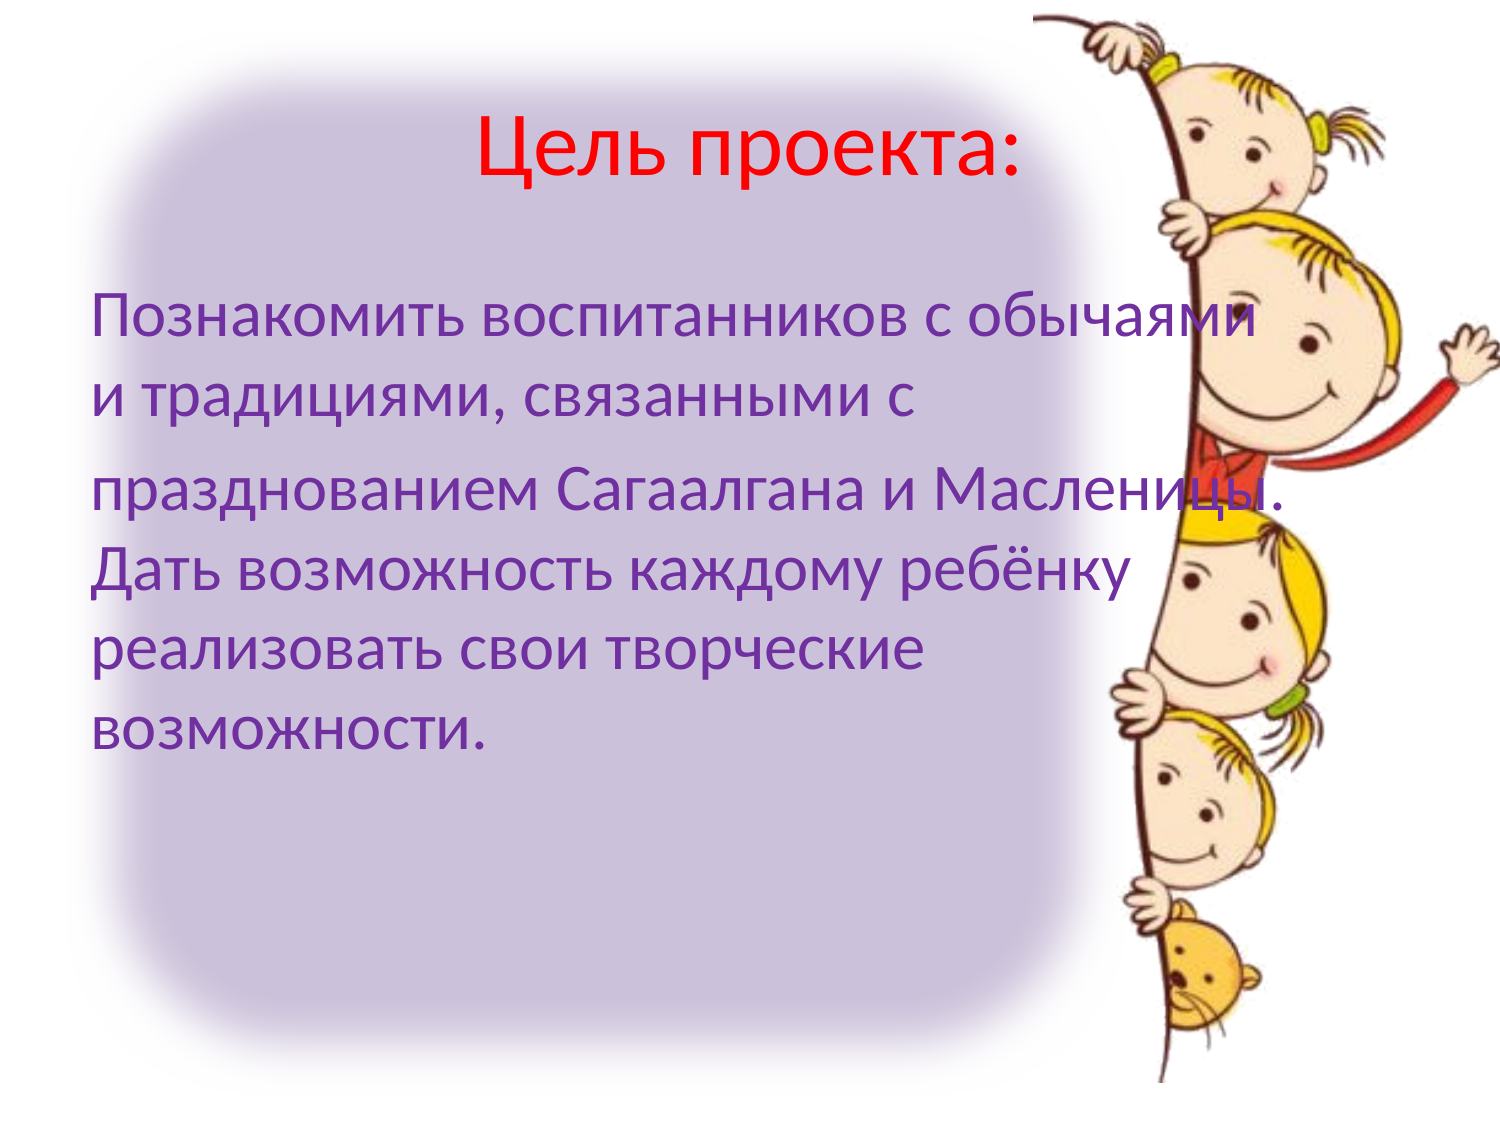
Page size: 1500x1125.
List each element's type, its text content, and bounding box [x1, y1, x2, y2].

title Цель проекта: [75, 45, 1425, 233]
picture [1033, 0, 1500, 1083]
list Познакомить воспитанников с обычаями и традициями, связанными с празднованием Сагаалгана и Масленицы. Дать возможность каждому ребёнку реализовать свои творческие возможности. [75, 262, 1317, 1005]
